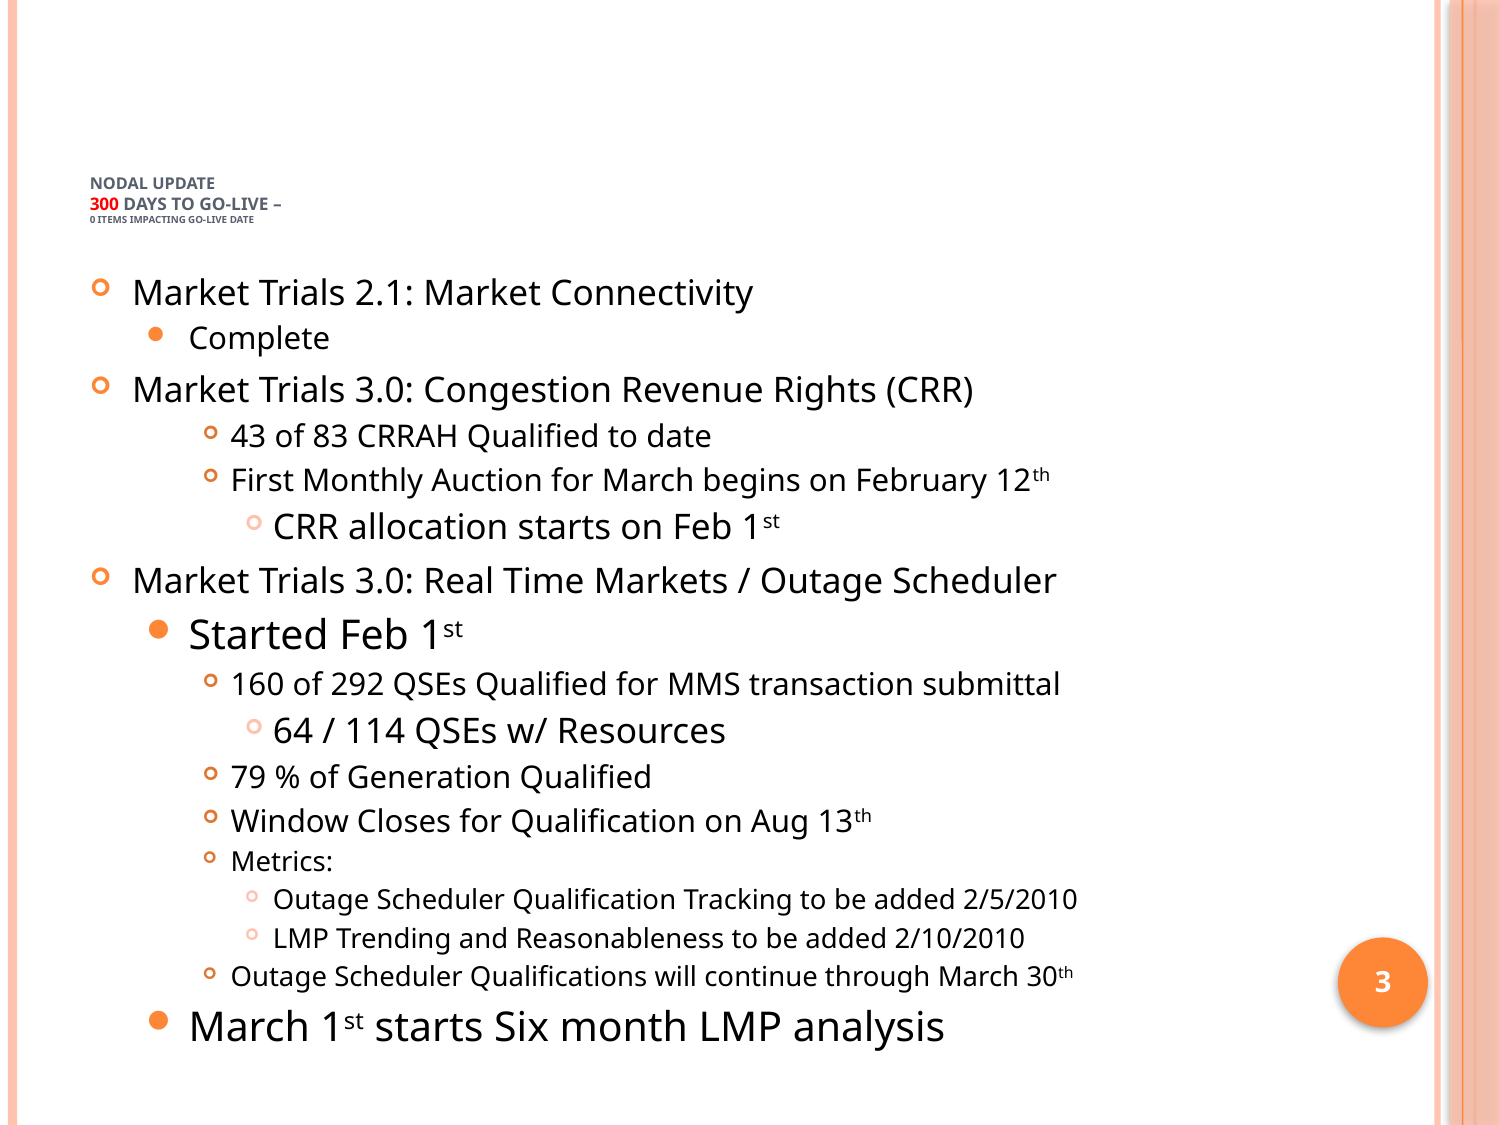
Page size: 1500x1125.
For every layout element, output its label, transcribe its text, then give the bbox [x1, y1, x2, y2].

title Nodal Update 300 Days to Go-Live – 0 Items Impacting Go-Live Date [75, 45, 1300, 233]
list Market Trials 2.1: Market Connectivity Complete Market Trials 3.0: Congestion Revenue Rights (CRR) 43 of 83 CRRAH Qualified to date First Monthly Auction for March begins on February 12th CRR allocation starts on Feb 1st Market Trials 3.0: Real Time Markets / Outage Scheduler Started Feb 1st 160 of 292 QSEs Qualified for MMS transaction submittal 64 / 114 QSEs w/ Resources 79 % of Generation Qualified Window Closes for Qualification on Aug 13th Metrics: Outage Scheduler Qualification Tracking to be added 2/5/2010 LMP Trending and Reasonableness to be added 2/10/2010 Outage Scheduler Qualifications will continue through March 30th March 1st starts Six month LMP analysis [75, 262, 1300, 1062]
slide_number 3 [1333, 940, 1434, 1027]
